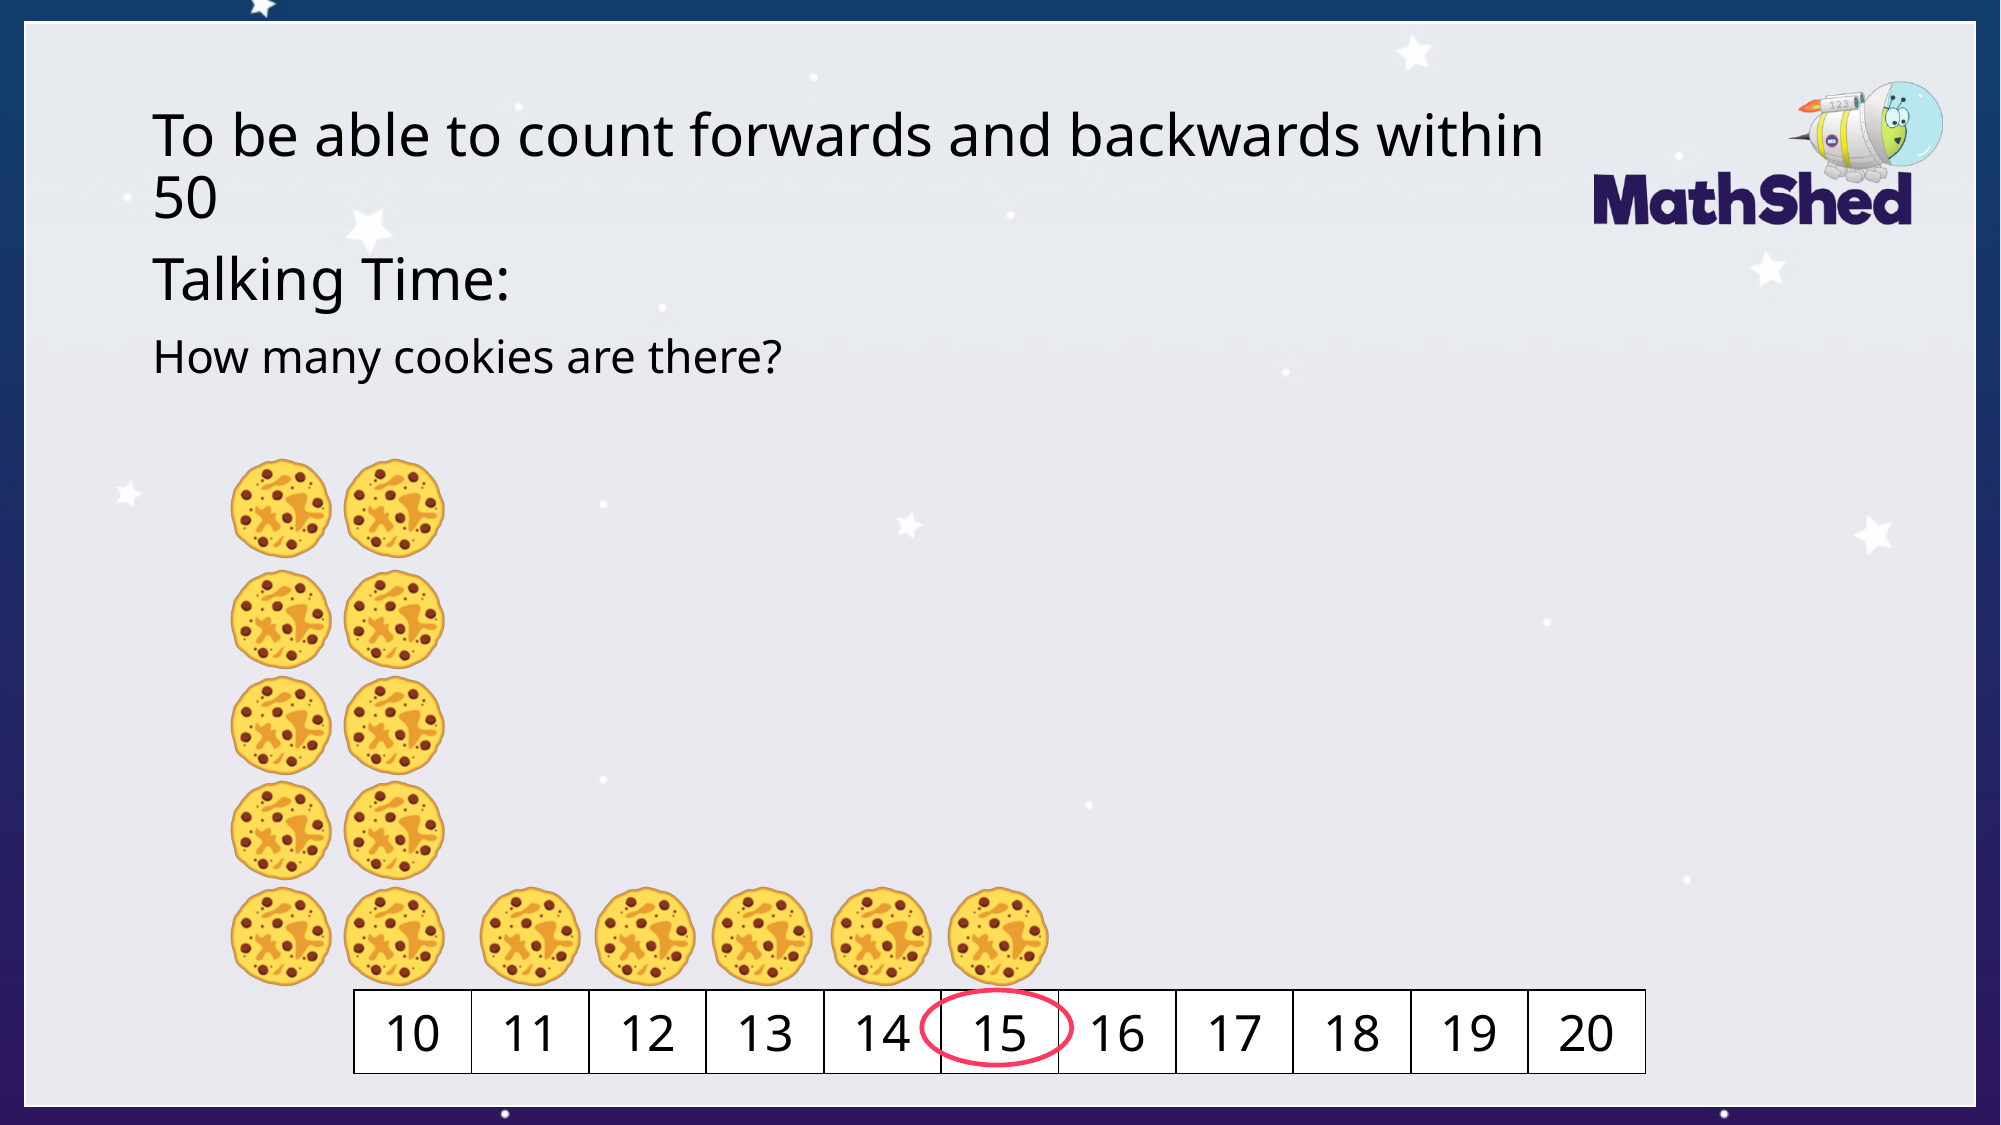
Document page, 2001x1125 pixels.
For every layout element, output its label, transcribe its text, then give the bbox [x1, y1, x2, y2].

table_header 11 [472, 1022, 588, 1073]
list Talking Time: How many cookies are there? [137, 242, 1863, 957]
table_header 19 [1412, 991, 1527, 1073]
table_header 15 [942, 1052, 1058, 1073]
table_header 16 [1059, 991, 1175, 1073]
title To be able to count forwards and backwards within 50 [137, 59, 1578, 242]
table_header 20 [1529, 991, 1645, 1073]
table_header 18 [1294, 991, 1410, 1073]
table_header 14 [825, 1022, 940, 1073]
text_box [920, 1022, 1073, 1067]
table_header 10 [355, 1022, 471, 1073]
table_header 13 [707, 1022, 823, 1073]
picture [0, 0, 2001, 1125]
table_header 17 [1177, 991, 1292, 1073]
table_header 12 [590, 1022, 705, 1073]
